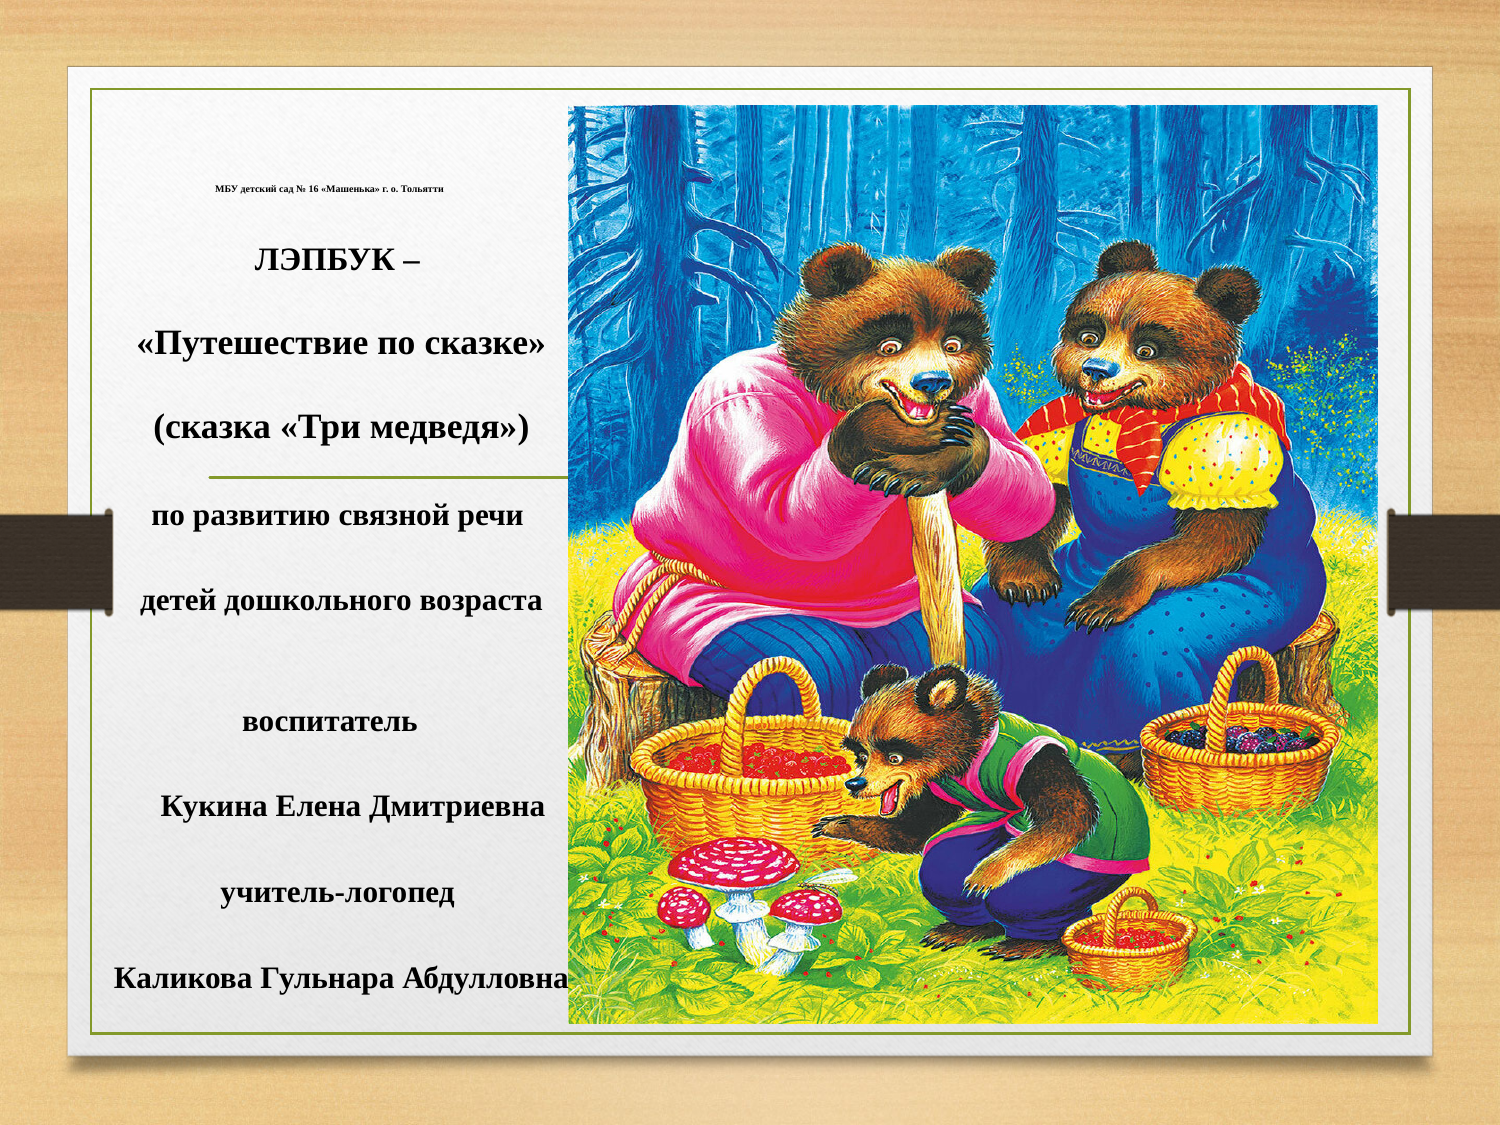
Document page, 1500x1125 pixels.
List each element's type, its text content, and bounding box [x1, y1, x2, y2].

picture [0, 0, 1500, 1125]
list ЛЭПБУК – «Путешествие по сказке» (сказка «Три медведя») по развитию связной речи детей дошкольного возраста воспитатель Кукина Елена Дмитриевна учитель-логопед Каликова Гульнара Абдулловна [75, 160, 568, 1005]
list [568, 105, 1378, 1024]
title МБУ детский сад № 16 «Машенька» г. о. Тольятти [75, 44, 585, 160]
